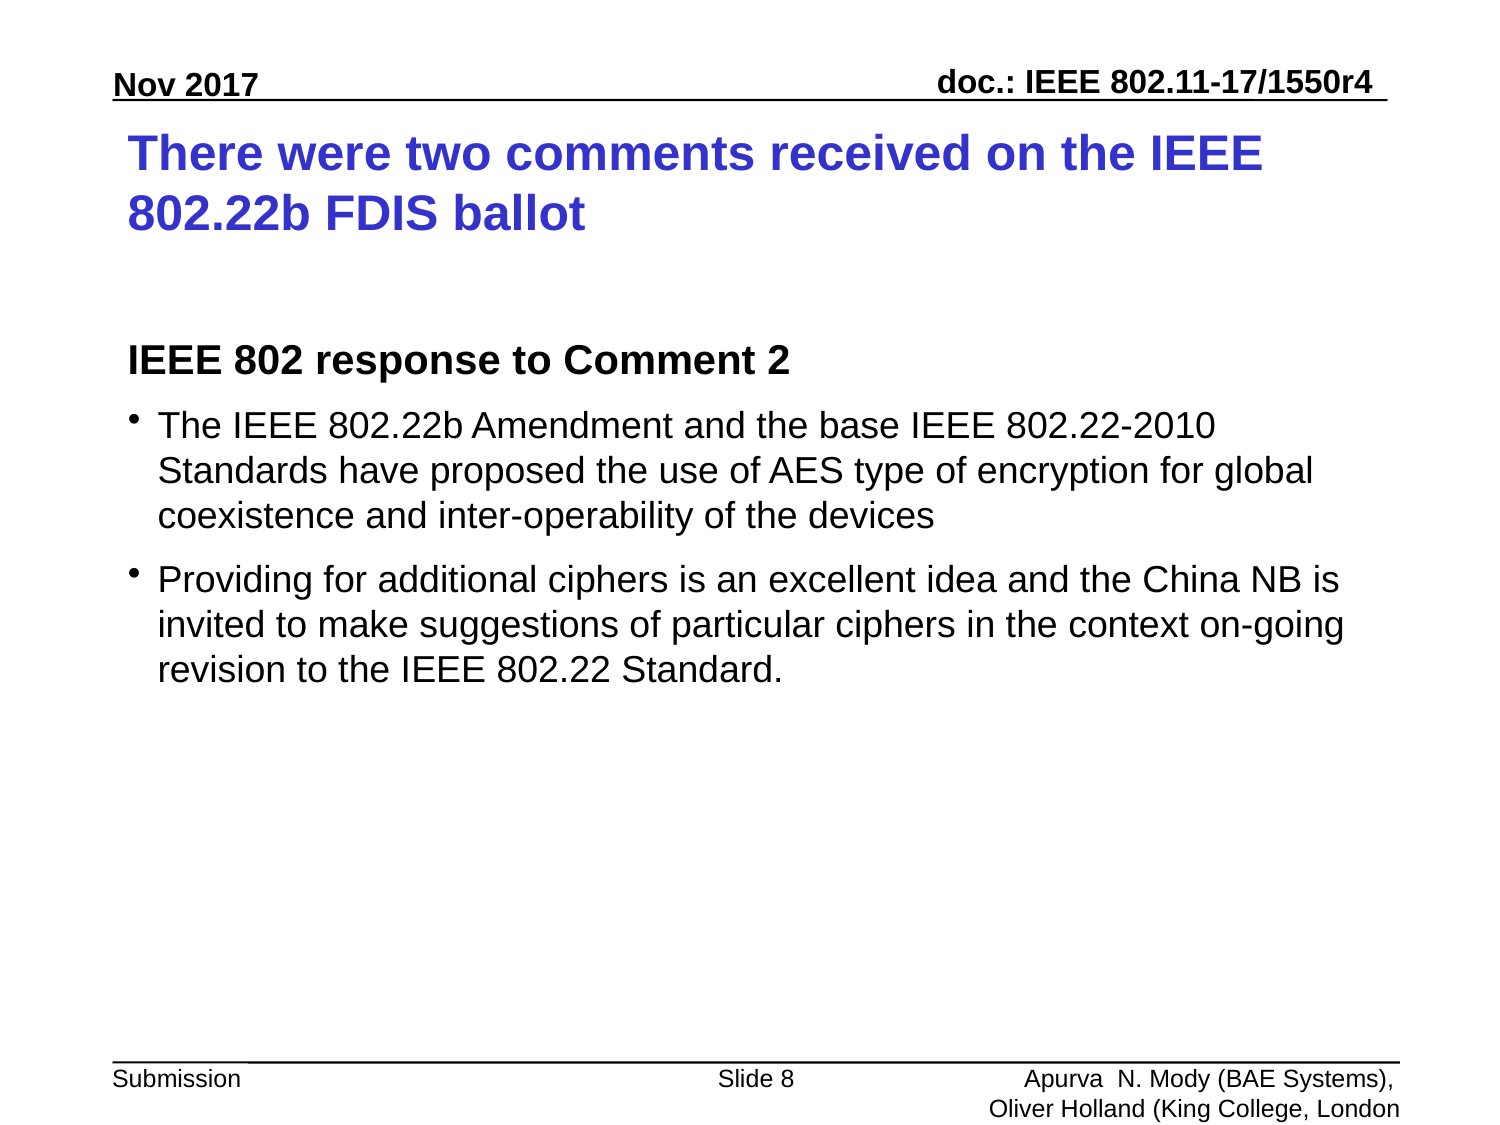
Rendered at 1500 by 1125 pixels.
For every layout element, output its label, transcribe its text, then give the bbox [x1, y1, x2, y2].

list IEEE 802 response to Comment 2 The IEEE 802.22b Amendment and the base IEEE 802.22-2010 Standards have proposed the use of AES type of encryption for global coexistence and inter-operability of the devices Providing for additional ciphers is an excellent idea and the China NB is invited to make suggestions of particular ciphers in the context on-going revision to the IEEE 802.22 Standard. [112, 324, 1388, 1000]
title There were two comments received on the IEEE 802.22b FDIS ballot [112, 112, 1388, 288]
footer Apurva N. Mody (BAE Systems), Oliver Holland (King College, London [979, 1061, 1402, 1124]
slide_number Slide 8 [709, 1061, 803, 1093]
